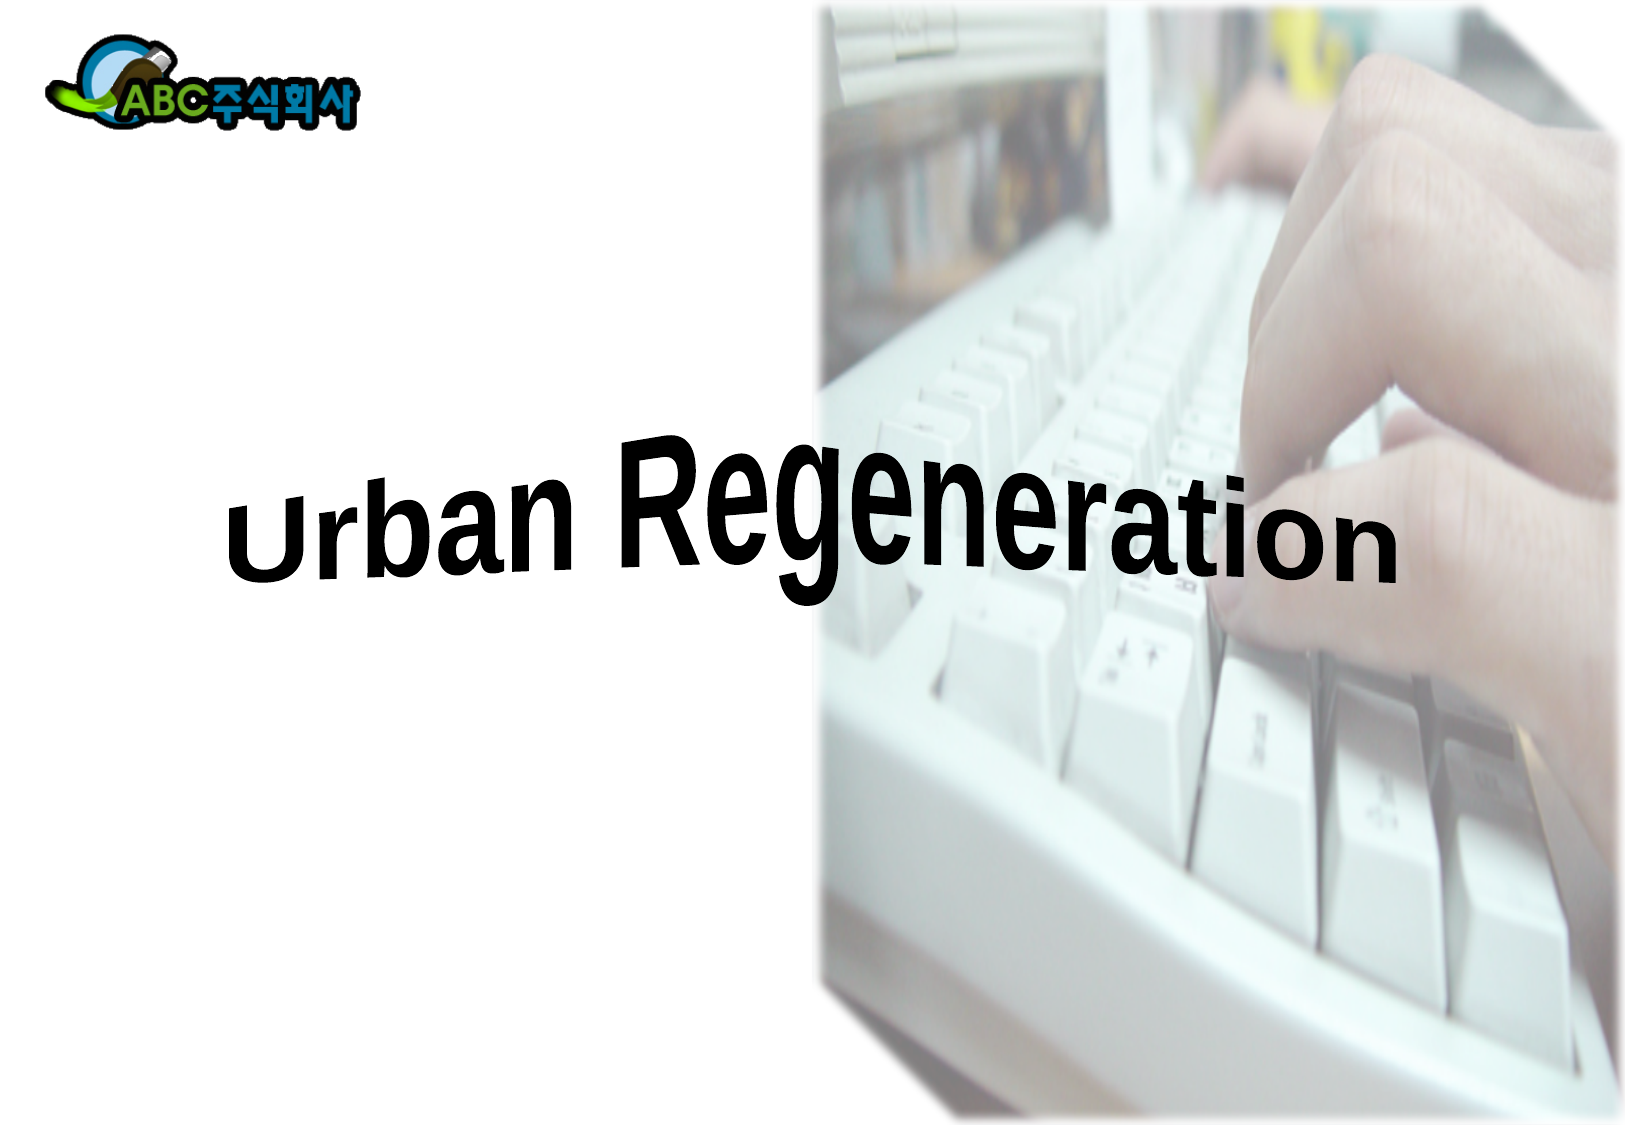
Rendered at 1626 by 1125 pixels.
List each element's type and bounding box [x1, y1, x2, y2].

picture [31, 24, 370, 138]
text_box [828, 15, 1611, 1111]
